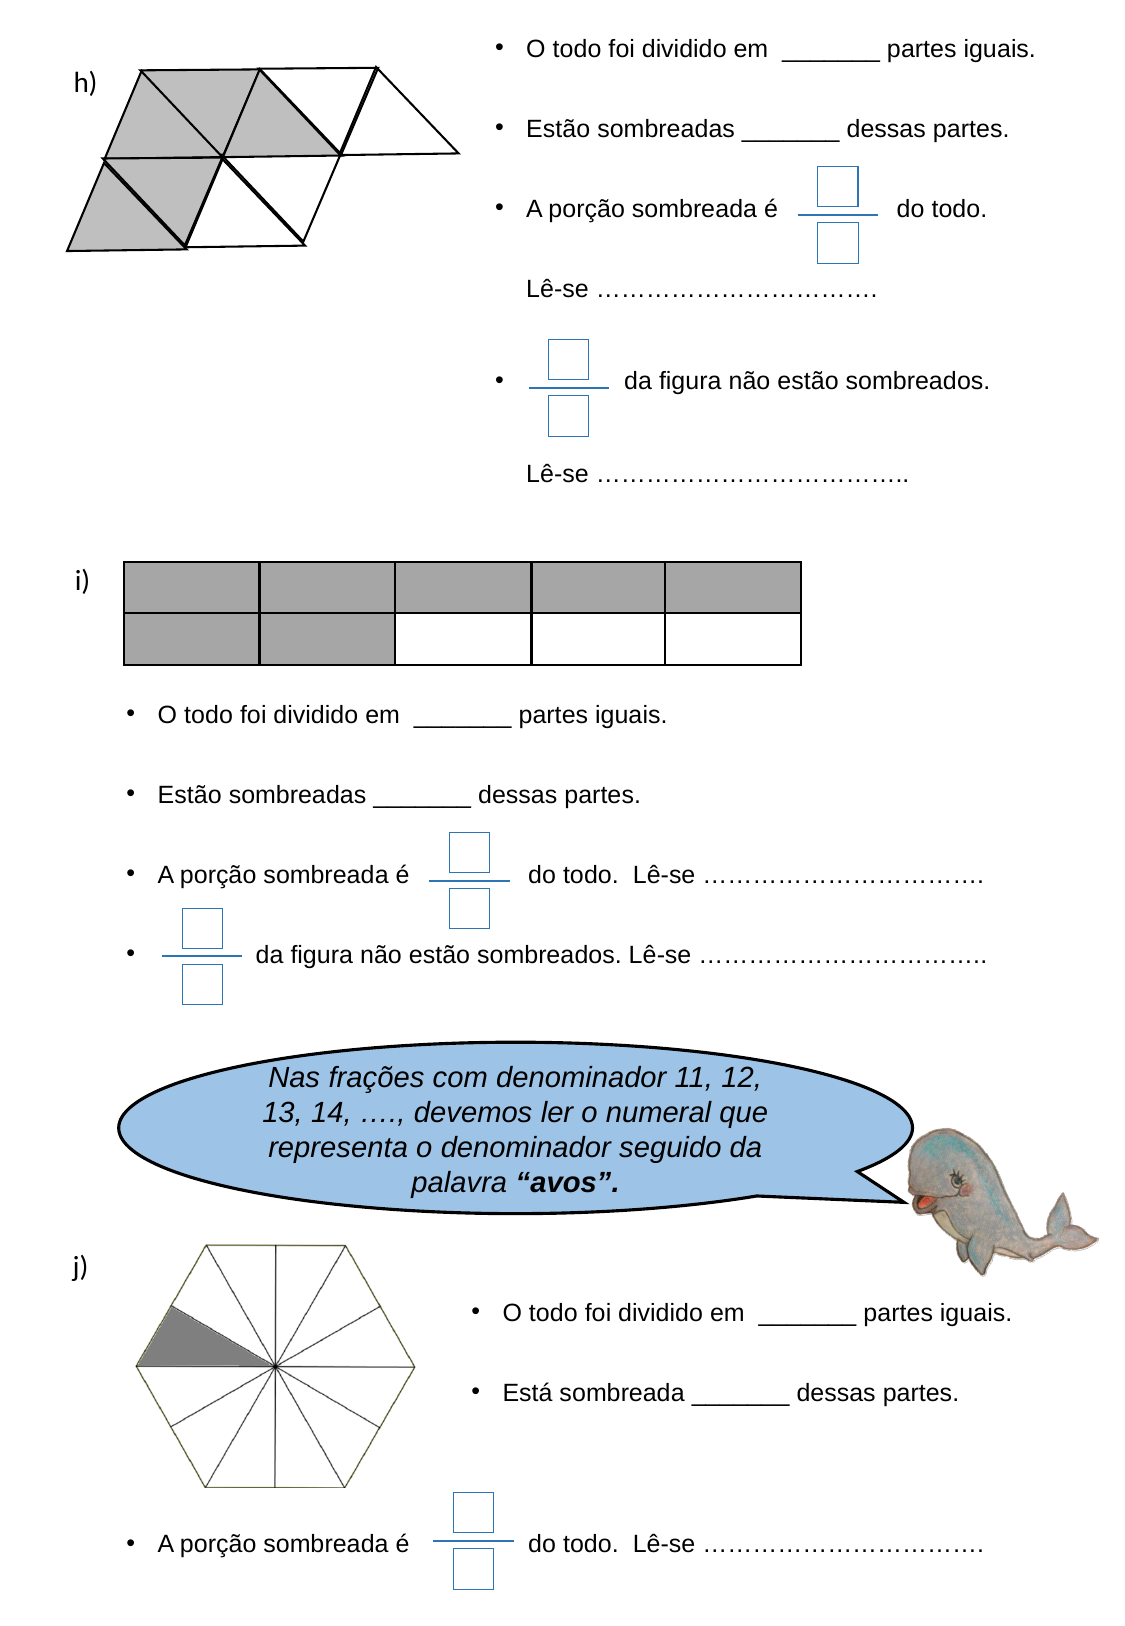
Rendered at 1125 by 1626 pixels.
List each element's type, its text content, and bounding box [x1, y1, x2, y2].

text_box h) [58, 38, 147, 106]
text_box O todo foi dividido em _______ partes iguais. Está sombreada _______ dessas partes. [442, 1288, 1068, 1414]
text_box i) [59, 536, 148, 604]
text_box Nas frações com denominador 11, 12, 13, 14, …., devemos ler o numeral que representa o denominador seguido da palavra “avos”. [117, 1041, 908, 1215]
text_box j) [57, 1221, 146, 1290]
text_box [123, 561, 801, 665]
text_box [98, 690, 1015, 1005]
picture [131, 1238, 423, 1488]
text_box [98, 1492, 1125, 1590]
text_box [466, 24, 1091, 500]
picture [871, 1113, 1124, 1303]
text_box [81, 42, 463, 276]
